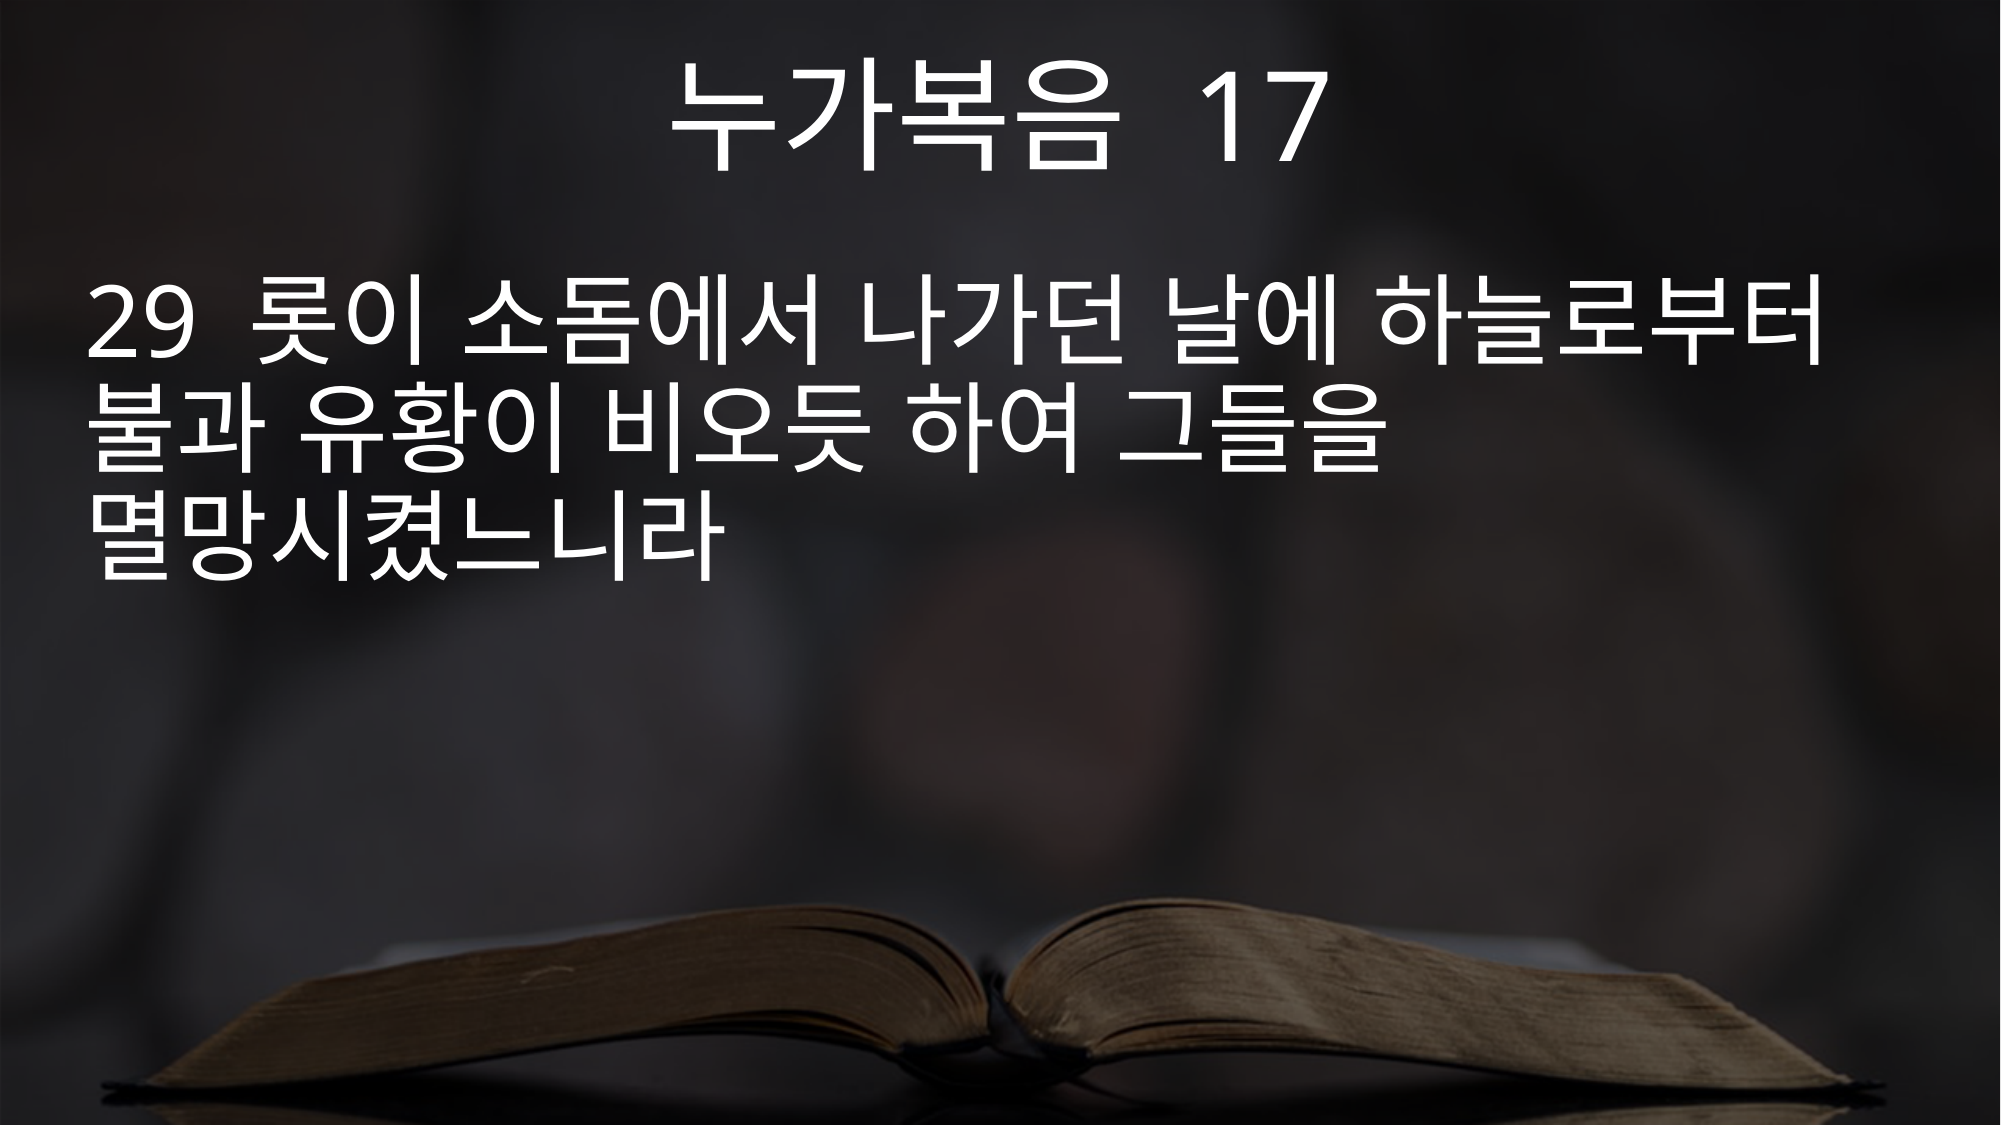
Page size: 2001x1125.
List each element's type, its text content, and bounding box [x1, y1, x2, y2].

list 29 롯이 소돔에서 나가던 날에 하늘로부터 불과 유황이 비오듯 하여 그들을 멸망시켰느니라 [69, 263, 1953, 423]
picture [0, 0, 2001, 1125]
footer 누가복음 17 [0, 32, 2000, 192]
